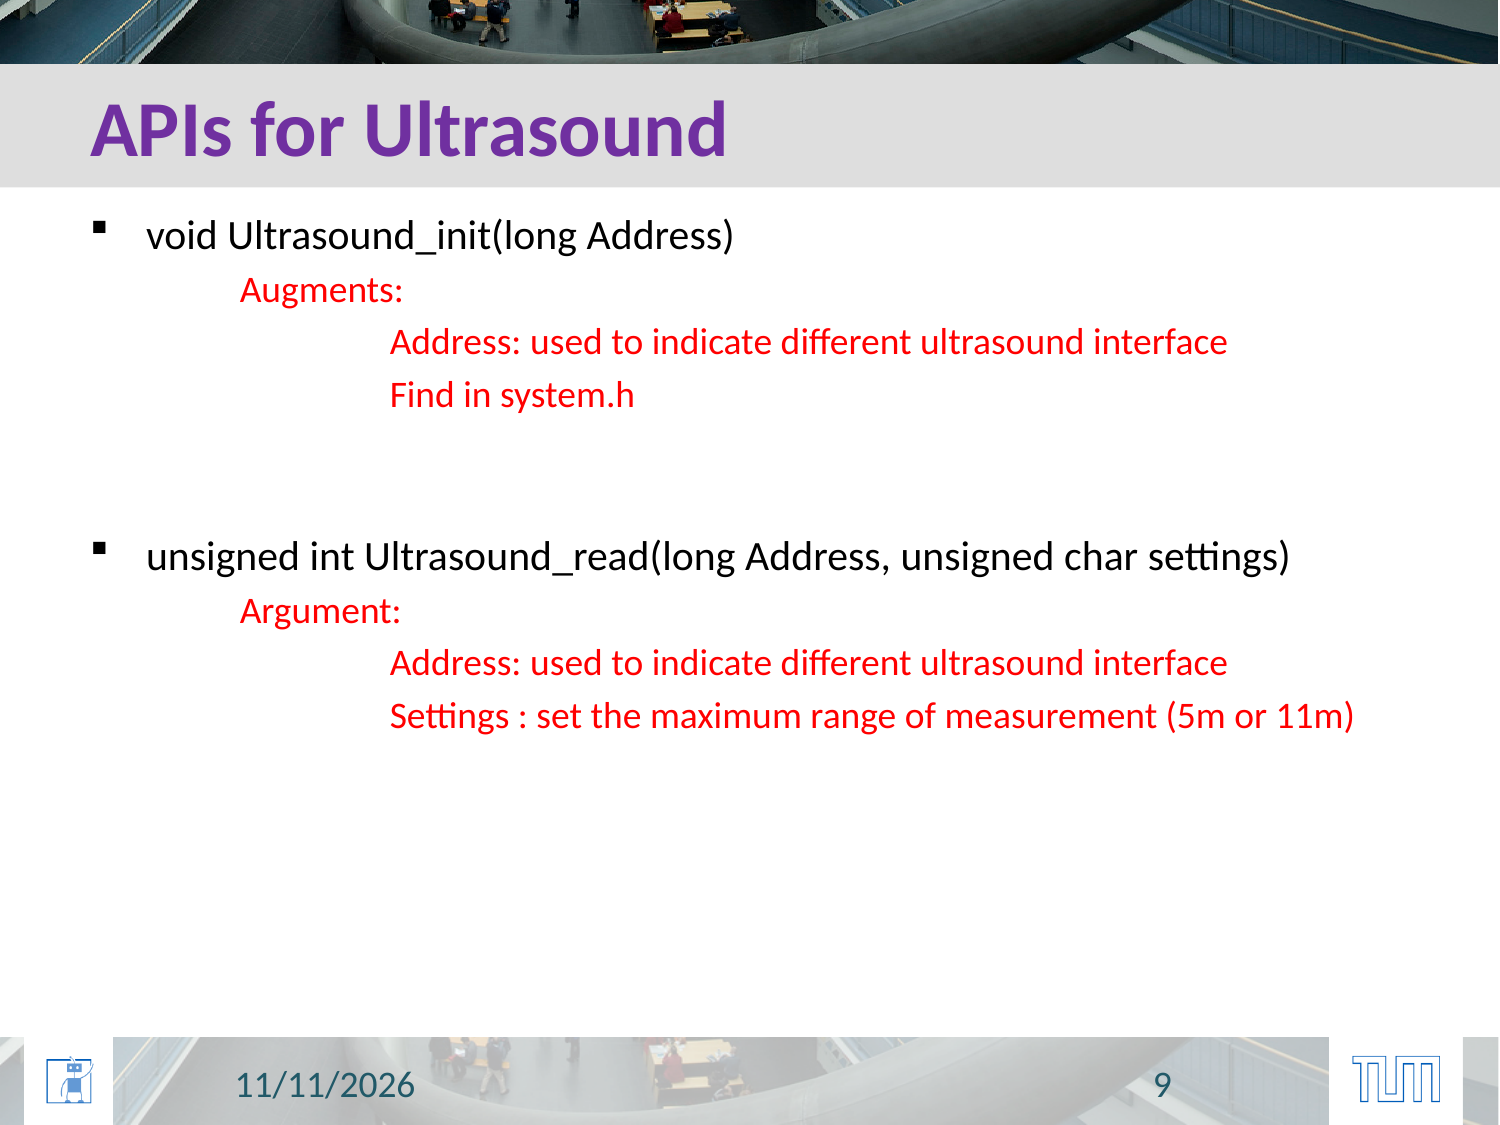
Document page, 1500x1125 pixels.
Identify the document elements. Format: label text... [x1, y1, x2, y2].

picture [0, 1032, 1500, 1125]
slide_number 9 [1012, 1052, 1313, 1113]
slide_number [162, 1052, 488, 1113]
list void Ultrasound_init(long Address) Augments: Address: used to indicate different ultrasound interface Find in system.h unsigned int Ultrasound_read(long Address, unsigned char settings) Argument: Address: used to indicate different ultrasound interface Settings : set the maximum range of measurement (5m or 11m) [75, 200, 1425, 1025]
picture [0, 0, 1500, 64]
title APIs for Ultrasound [75, 62, 1425, 188]
